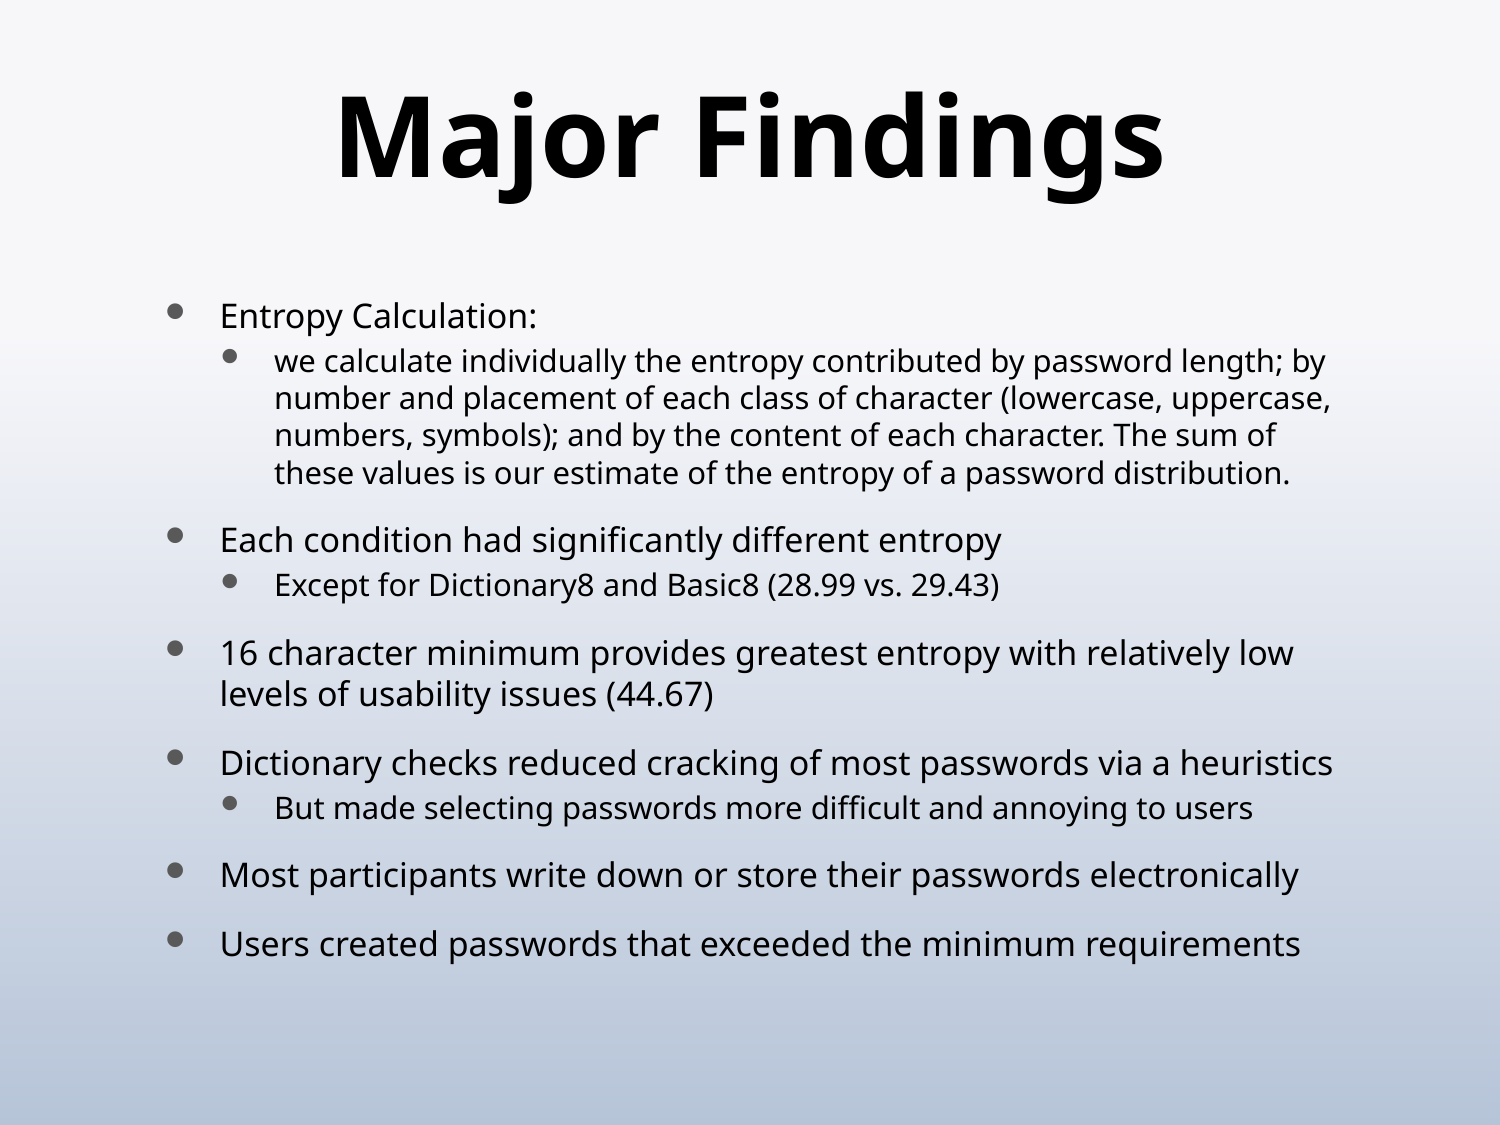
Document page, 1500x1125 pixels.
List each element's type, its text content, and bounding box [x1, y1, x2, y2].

list Entropy Calculation: we calculate individually the entropy contributed by password length; by number and placement of each class of character (lowercase, uppercase, numbers, symbols); and by the content of each character. The sum of these values is our estimate of the entropy of a password distribution. Each condition had significantly different entropy Except for Dictionary8 and Basic8 (28.99 vs. 29.43) 16 character minimum provides greatest entropy with relatively low levels of usability issues (44.67) Dictionary checks reduced cracking of most passwords via a heuristics But made selecting passwords more difficult and annoying to users Most participants write down or store their passwords electronically Users created passwords that exceeded the minimum requirements [150, 286, 1350, 993]
title Major Findings [150, 37, 1350, 245]
